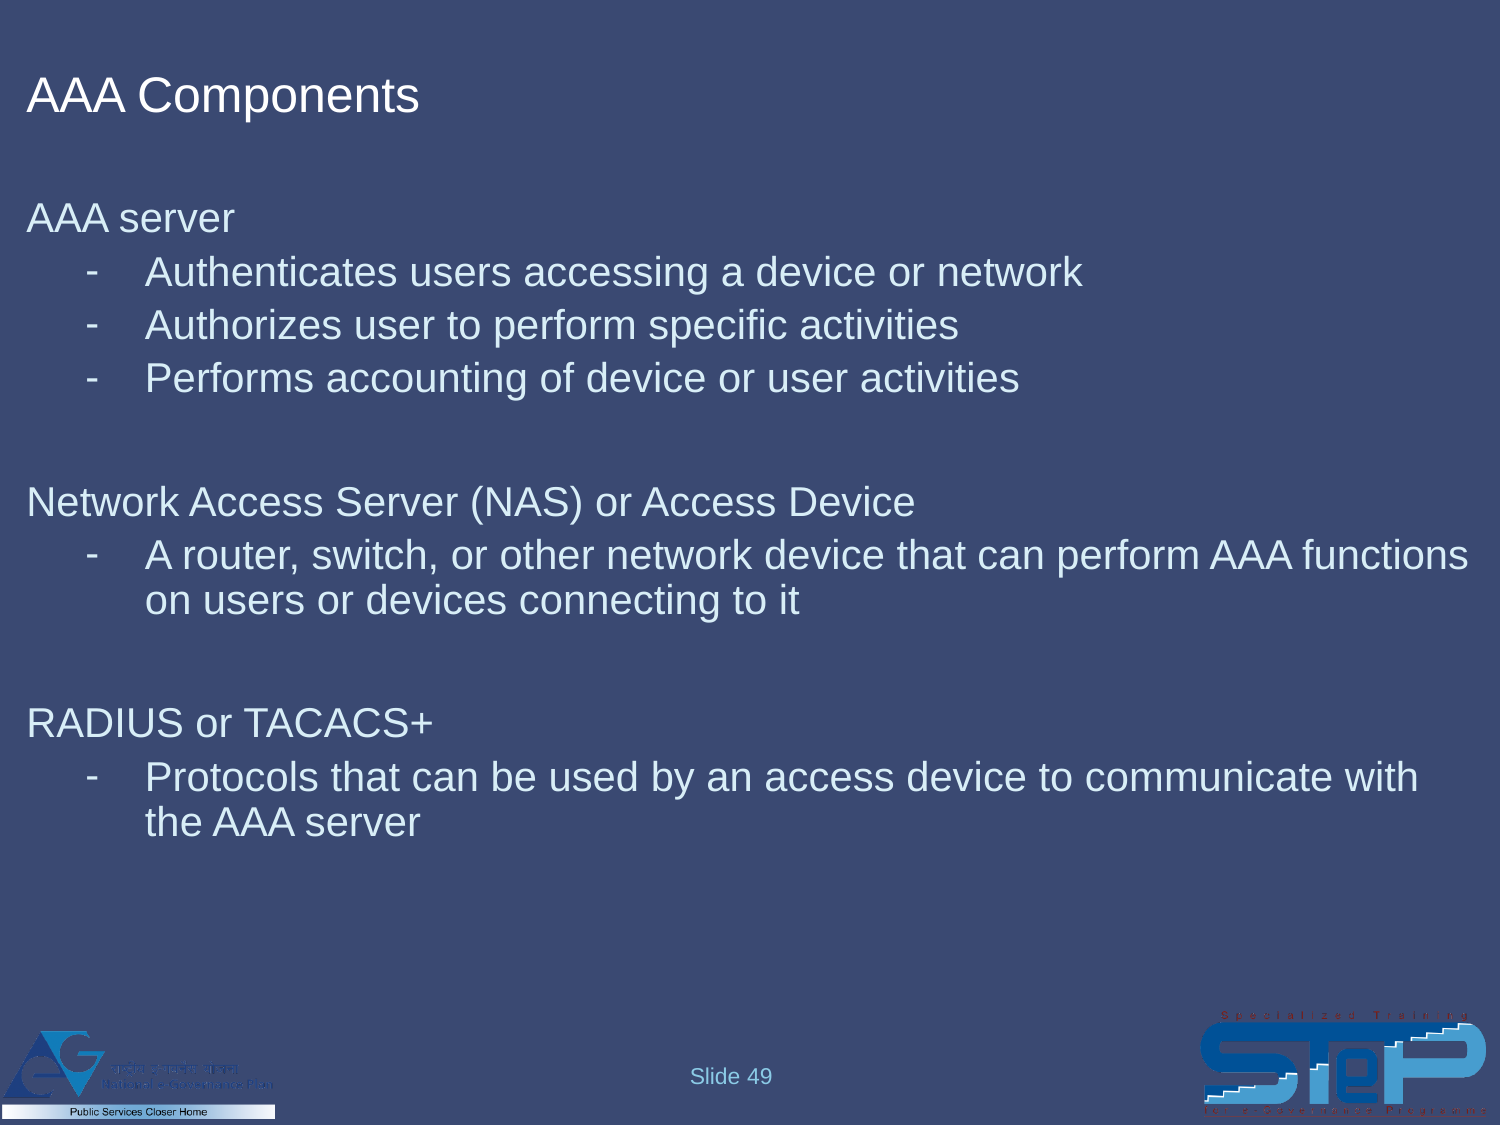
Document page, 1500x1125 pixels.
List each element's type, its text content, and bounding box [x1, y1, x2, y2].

picture [1200, 1011, 1486, 1117]
list AAA server Authenticates users accessing a device or network Authorizes user to perform specific activities Performs accounting of device or user activities Network Access Server (NAS) or Access Device A router, switch, or other network device that can perform AAA functions on users or devices connecting to it RADIUS or TACACS+ Protocols that can be used by an access device to communicate with the AAA server [26, 196, 1474, 909]
title AAA Components [26, 61, 1472, 187]
picture [2, 1031, 275, 1119]
